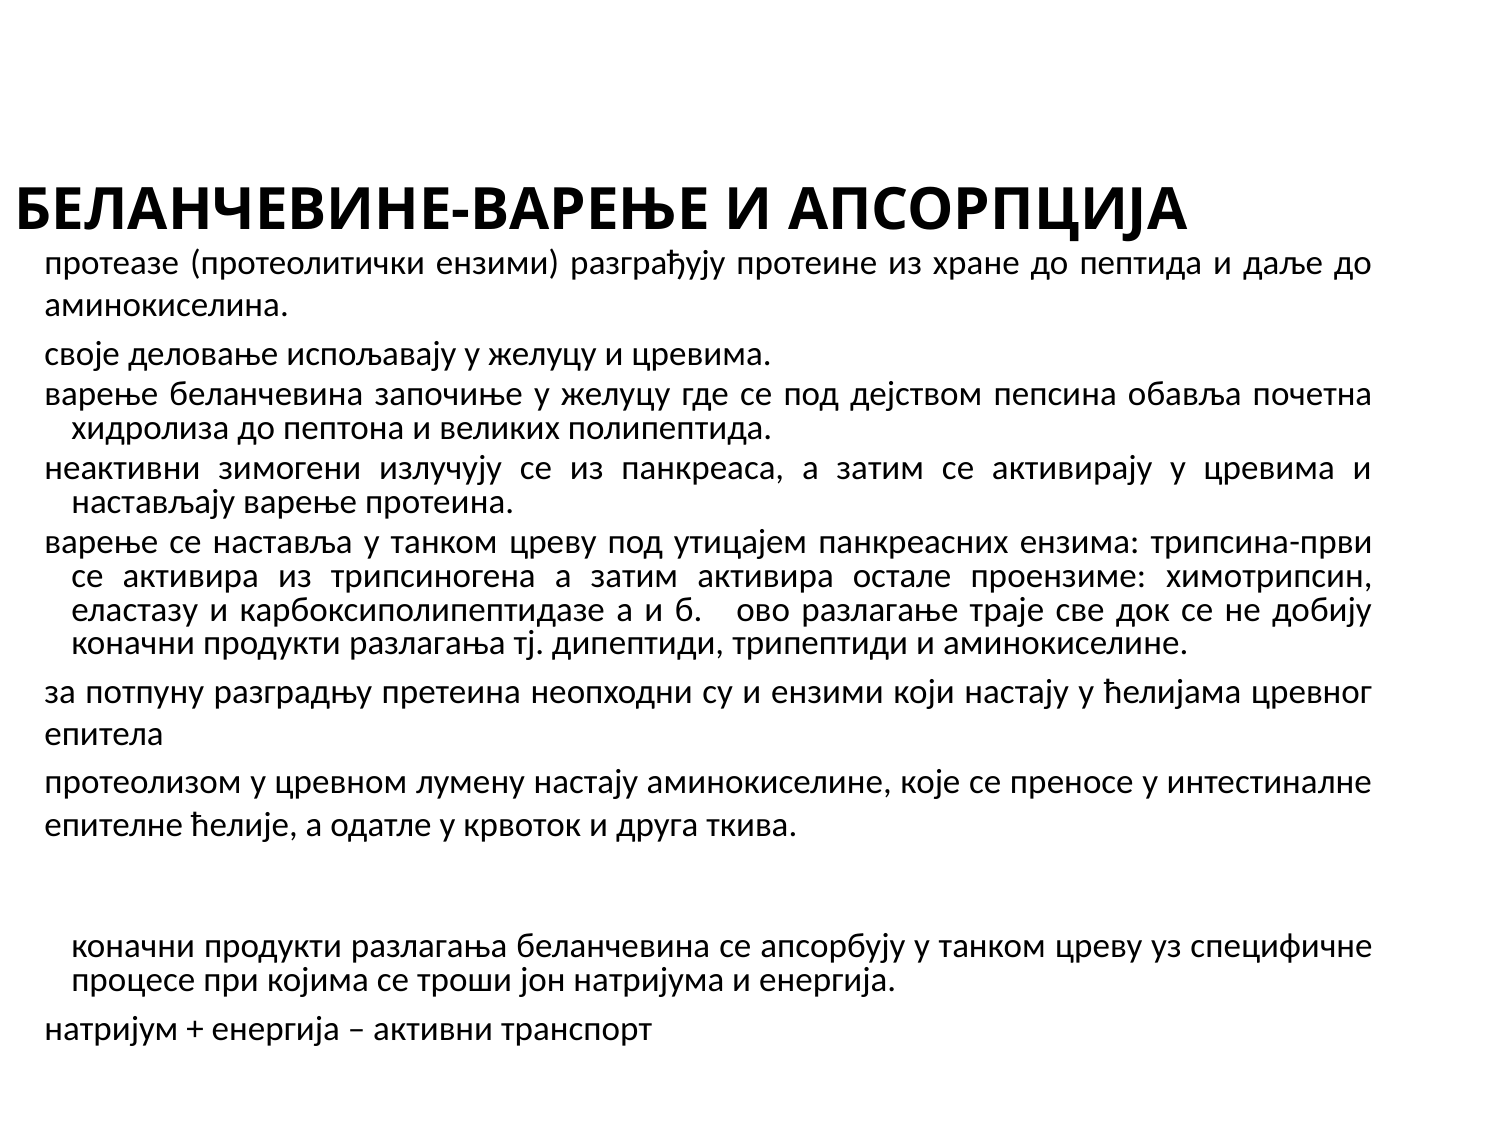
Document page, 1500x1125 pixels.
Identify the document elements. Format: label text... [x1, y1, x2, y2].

text_box БЕЛАНЧЕВИНЕ-ВАРЕЊЕ И АПСОРПЦИЈА [0, 164, 1465, 249]
subtitle протеазе (протеолитички ензими) разграђују протеине из хране до пептида и даље до аминокиселина. своје деловање испољавају у желуцу и цревима. варење беланчевина започиње у желуцу где се под дејством пепсина обавља почетна хидролиза до пептона и великих полипептида. неактивни зимогени излучују се из панкреаса, а затим се активирају у цревима и настављају варење протеина. варење се наставља у танком цреву под утицајем панкреасних ензима: трипсина-први се активира из трипсиногена а затим активира остале проензиме: химотрипсин, еластазу и карбоксиполипептидазе а и б. ово разлагање траје све док се не добију коначни продукти разлагања тј. дипептиди, трипептиди и аминокиселине. за потпуну разградњу претеина неопходни су и ензими који настају у ћелијама цревног епитела протеолизом у цревном лумену настају аминокиселине, које се преносе у интестиналне епителне ћелије, а одатле у крвоток и друга ткива. коначни продукти разлагања беланчевина се апсорбују у танком цреву уз специфичне процесе при којима се троши јон натријума и енергија. натријум + енергија – активни транспорт [29, 249, 1388, 1059]
